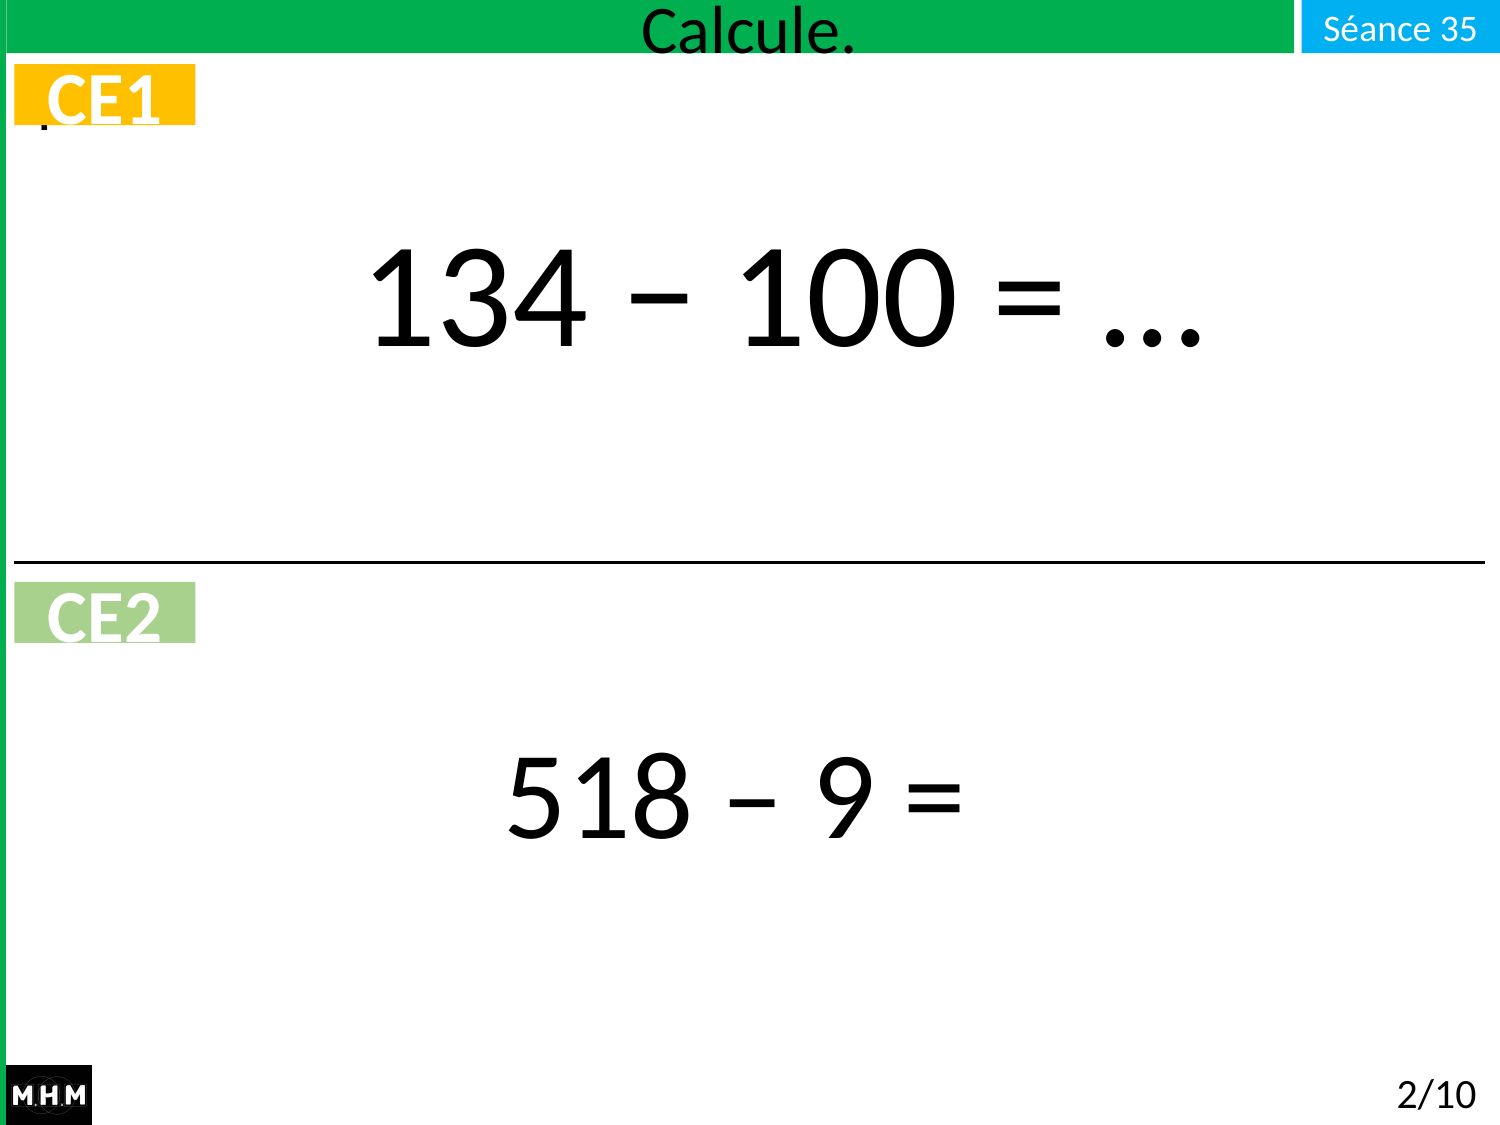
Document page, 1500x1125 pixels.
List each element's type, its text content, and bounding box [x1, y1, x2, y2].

text_box 134 − 100 = … [345, 189, 1393, 385]
list 2/10 [1373, 1064, 1500, 1125]
picture [6, 1065, 92, 1125]
title Calcule. [626, 0, 1500, 77]
text_box CE1 [13, 63, 196, 126]
text_box CE2 [13, 581, 196, 644]
text_box 518 – 9 = [489, 706, 1289, 871]
